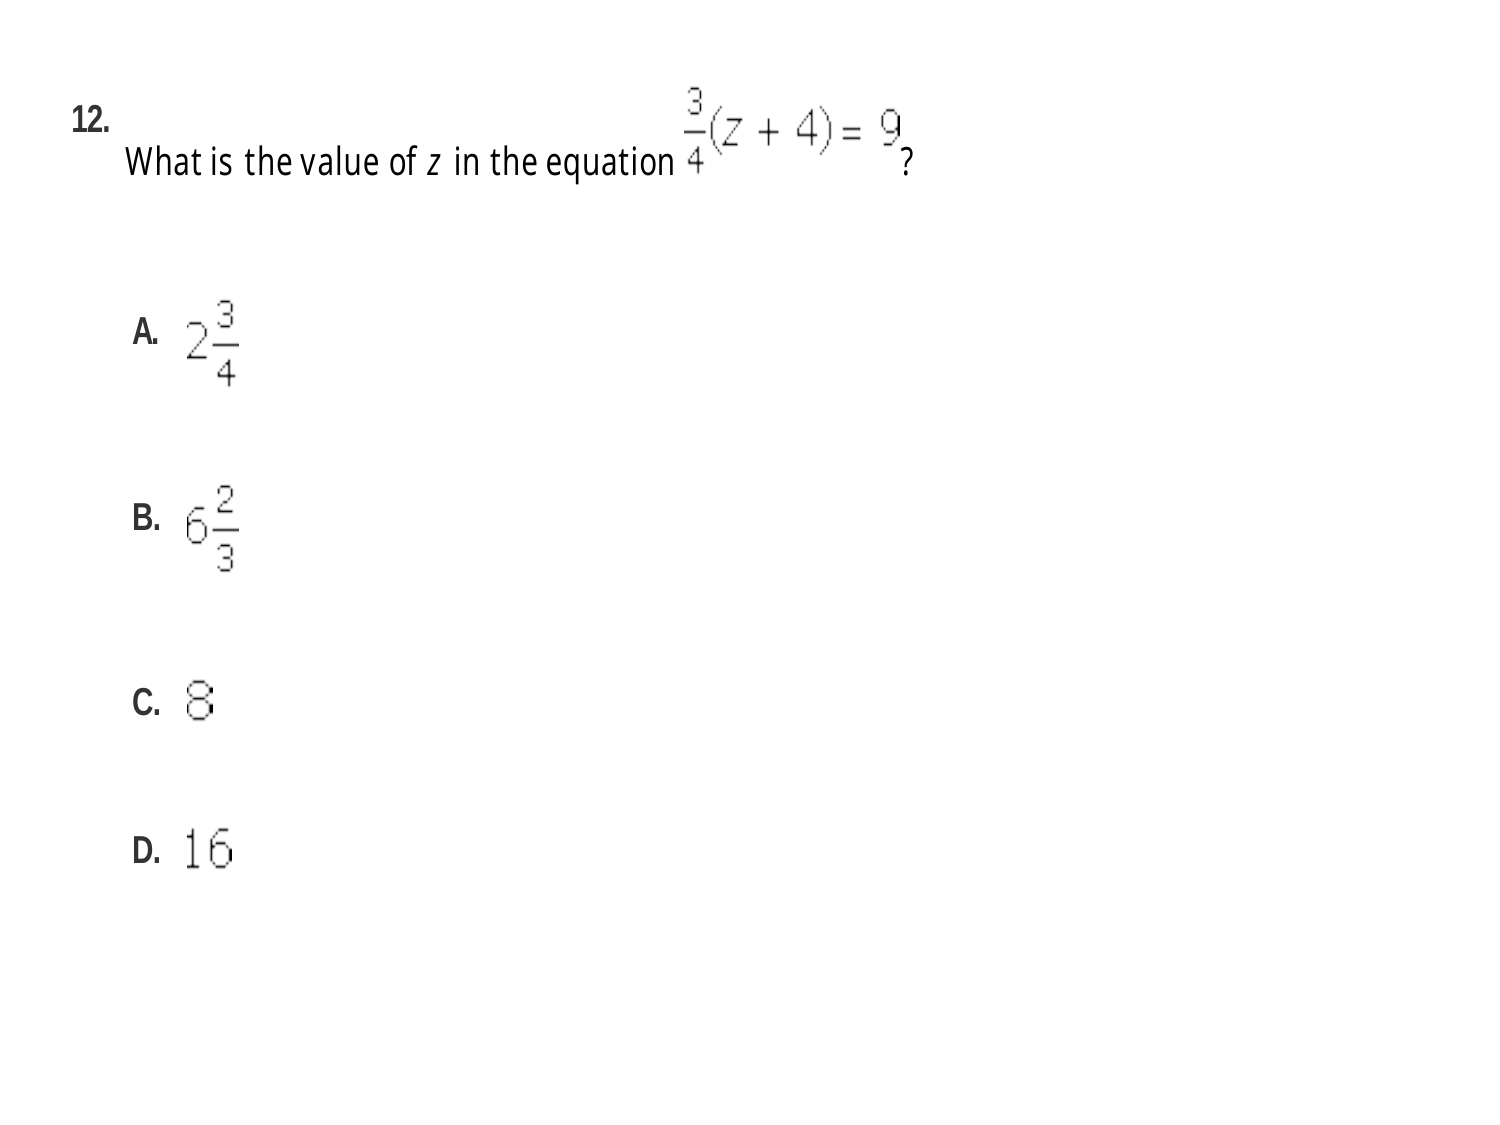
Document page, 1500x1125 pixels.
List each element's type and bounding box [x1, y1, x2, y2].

text_box [62, 74, 1437, 1001]
